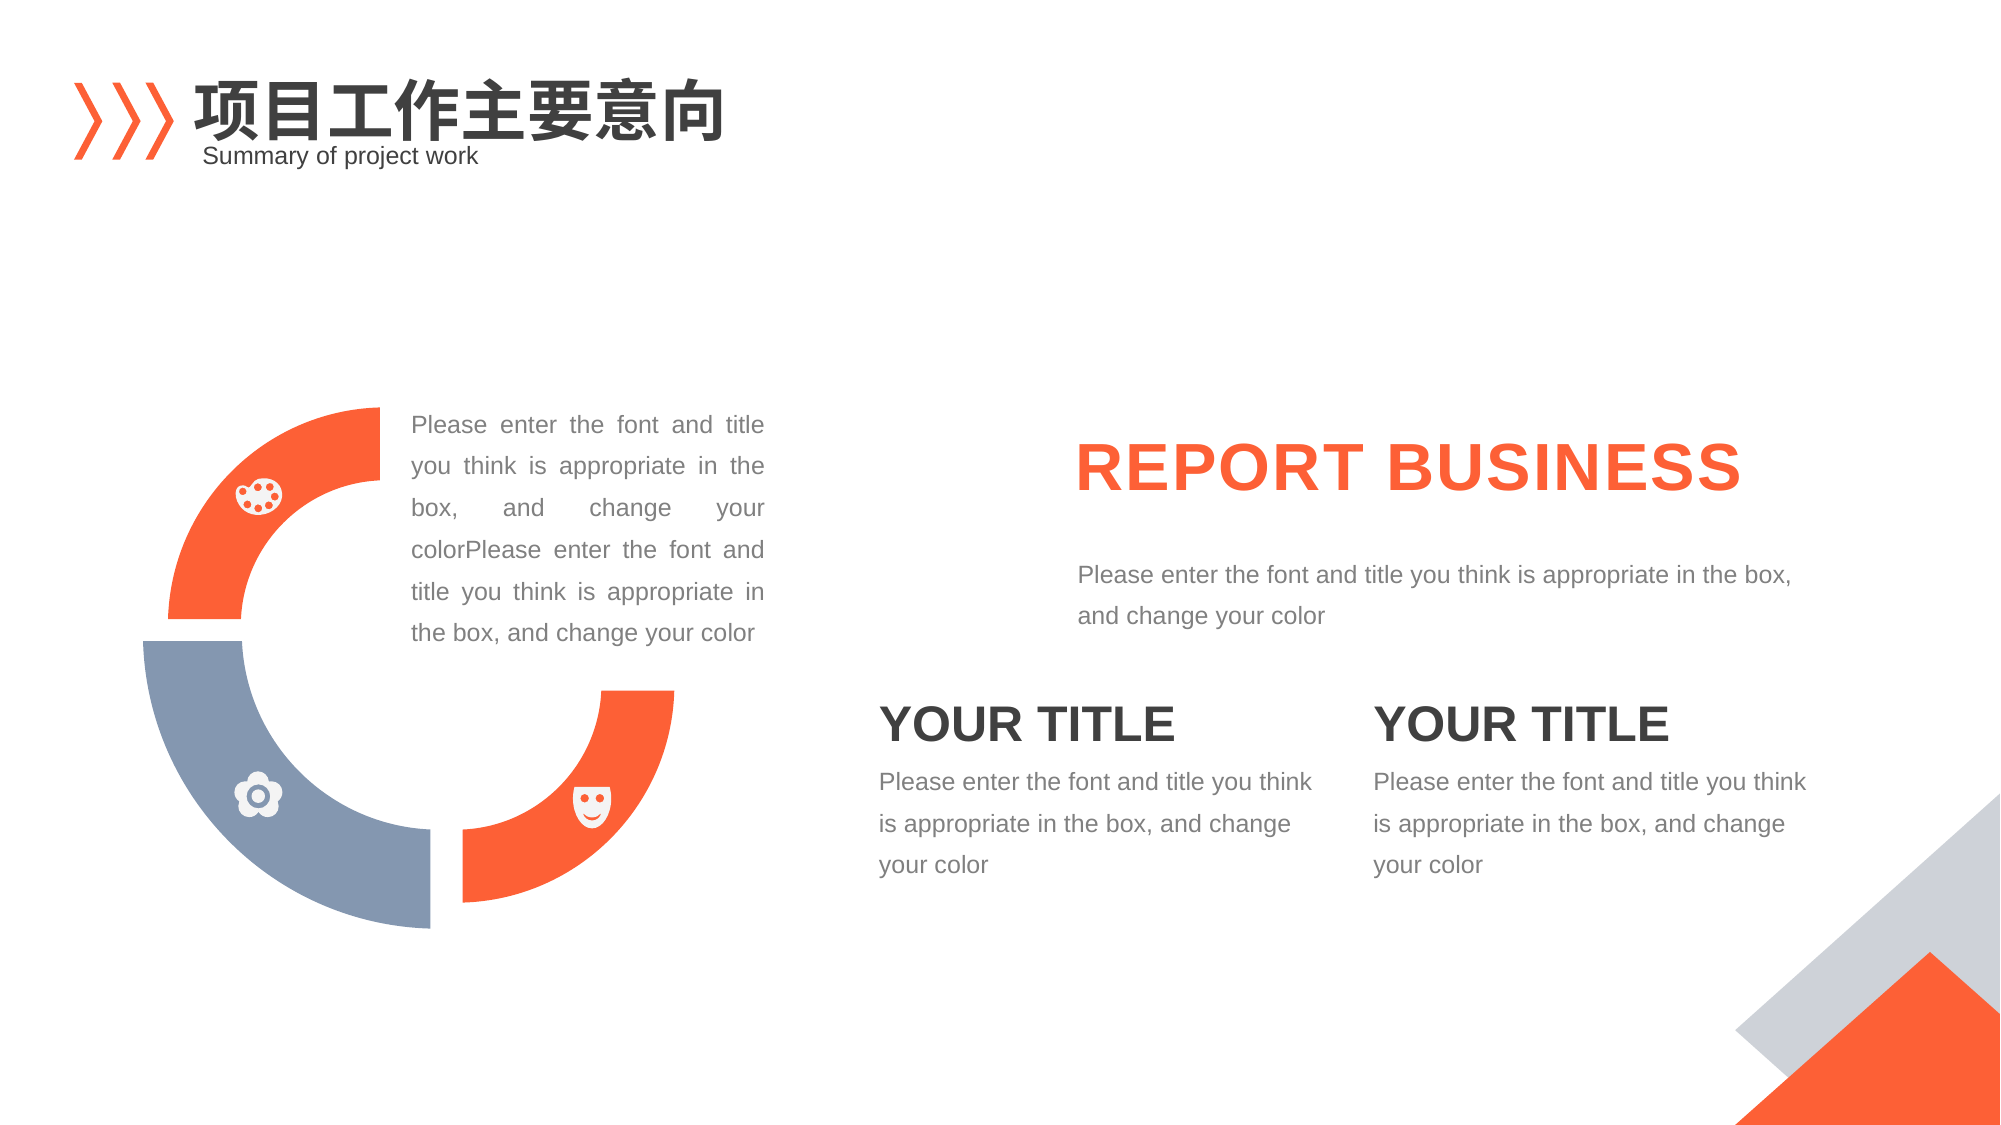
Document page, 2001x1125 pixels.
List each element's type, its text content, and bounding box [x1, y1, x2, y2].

text_box YOUR TITLE [1358, 683, 1705, 746]
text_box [142, 407, 675, 929]
text_box [1733, 950, 2000, 1125]
text_box Please enter the font and title you think is appropriate in the box, and change your color [1358, 746, 1842, 887]
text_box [73, 82, 174, 160]
text_box REPORT BUSINESS [1060, 416, 1758, 512]
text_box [178, 61, 771, 178]
text_box Please enter the font and title you think is appropriate in the box, and change your color [864, 746, 1348, 887]
text_box Please enter the font and title you think is appropriate in the box, and change your colorPlease enter the font and title you think is appropriate in the box, and change your color [396, 389, 781, 696]
text_box Please enter the font and title you think is appropriate in the box, and change your color [1062, 539, 1817, 638]
text_box YOUR TITLE [864, 683, 1210, 746]
text_box [1733, 792, 2000, 1077]
